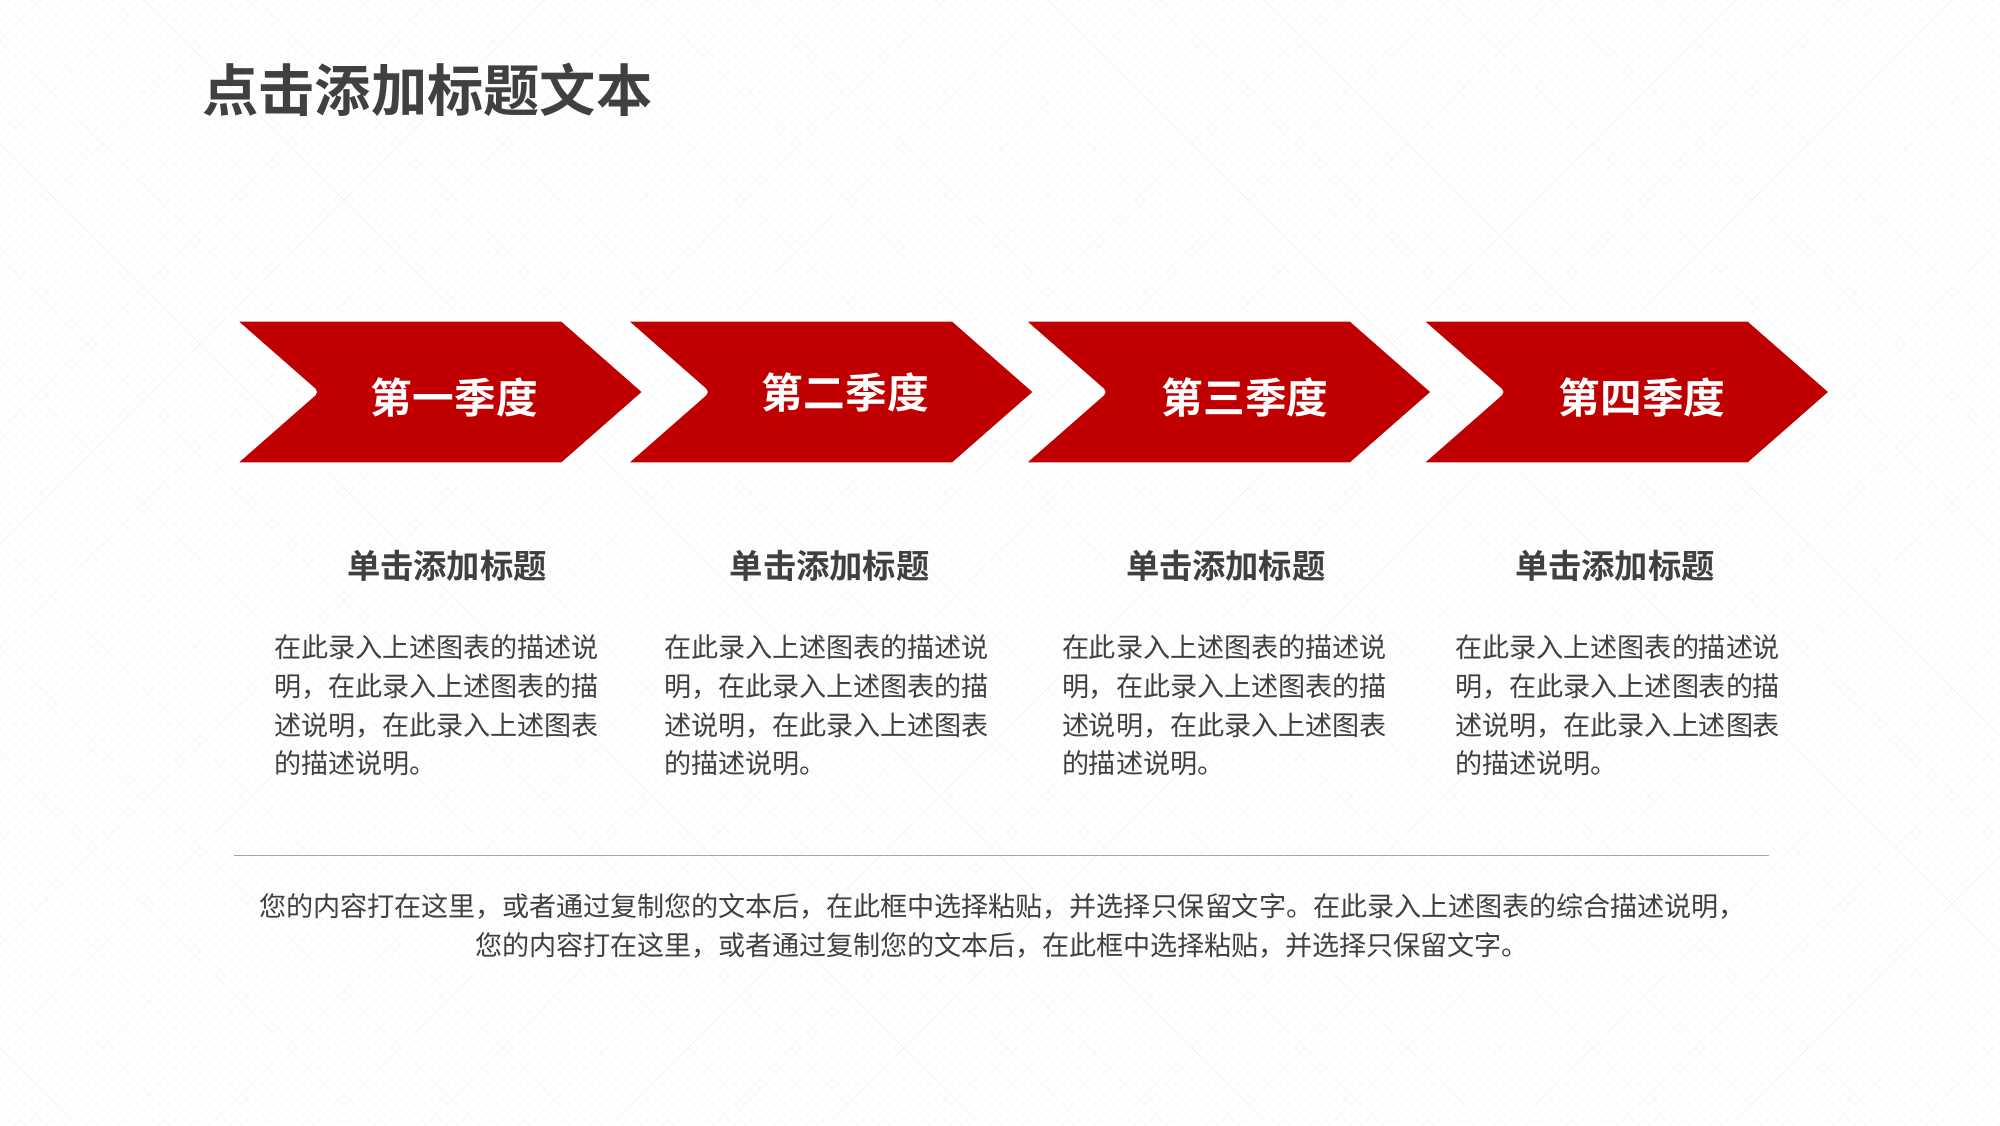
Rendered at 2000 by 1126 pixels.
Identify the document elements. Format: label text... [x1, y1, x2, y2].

text_box 单击添加标题 [1111, 537, 1341, 593]
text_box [651, 317, 1014, 467]
text_box 在此录入上述图表的描述说明，在此录入上述图表的描述说明，在此录入上述图表的描述说明。 [649, 615, 1012, 787]
text_box 在此录入上述图表的描述说明，在此录入上述图表的描述说明，在此录入上述图表的描述说明。 [1047, 615, 1413, 787]
text_box 在此录入上述图表的描述说明，在此录入上述图表的描述说明，在此录入上述图表的描述说明。 [259, 615, 629, 787]
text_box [1438, 317, 1835, 467]
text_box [1016, 317, 1437, 467]
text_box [228, 317, 649, 467]
text_box 单击添加标题 [1500, 537, 1730, 593]
text_box 您的内容打在这里，或者通过复制您的文本后，在此框中选择粘贴，并选择只保留文字。在此录入上述图表的综合描述说明，您的内容打在这里，或者通过复制您的文本后，在此框中选择粘贴，并选择只保留文字。 [232, 875, 1772, 969]
text_box 单击添加标题 [714, 537, 945, 593]
text_box 点击添加标题文本 [182, 45, 673, 133]
text_box 单击添加标题 [332, 537, 562, 593]
text_box 在此录入上述图表的描述说明，在此录入上述图表的描述说明，在此录入上述图表的描述说明。 [1440, 615, 1803, 787]
